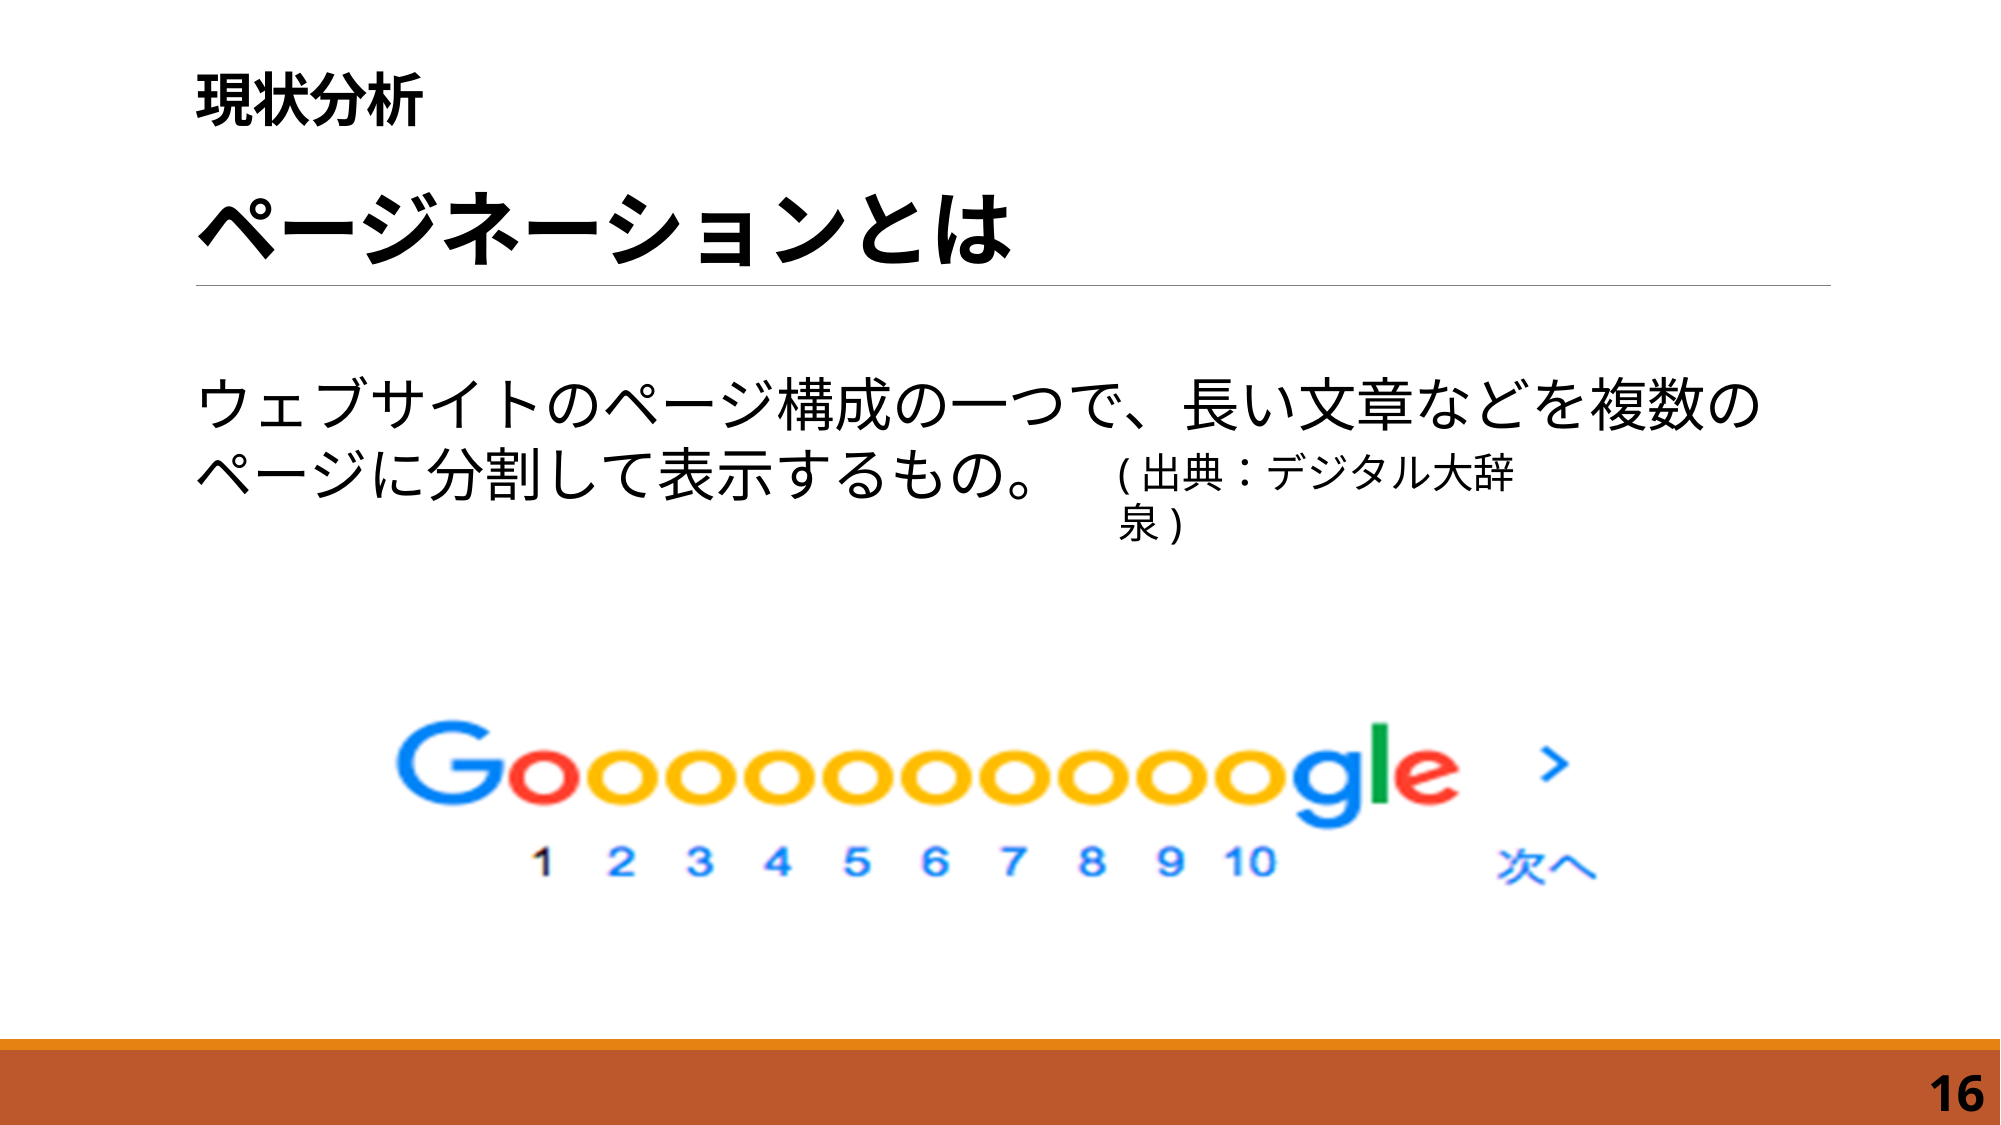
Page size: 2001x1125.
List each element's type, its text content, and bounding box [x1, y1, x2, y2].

text_box ウェブサイトのページ構成の一つで、長い文章などを複数のページに分割して表示するもの。 [179, 361, 1830, 516]
picture [258, 630, 1694, 952]
slide_number 16 [1784, 1065, 2000, 1125]
text_box (出典：デジタル大辞泉) [1103, 439, 1587, 555]
title 現状分析 ページネーションとは [180, 47, 1830, 285]
